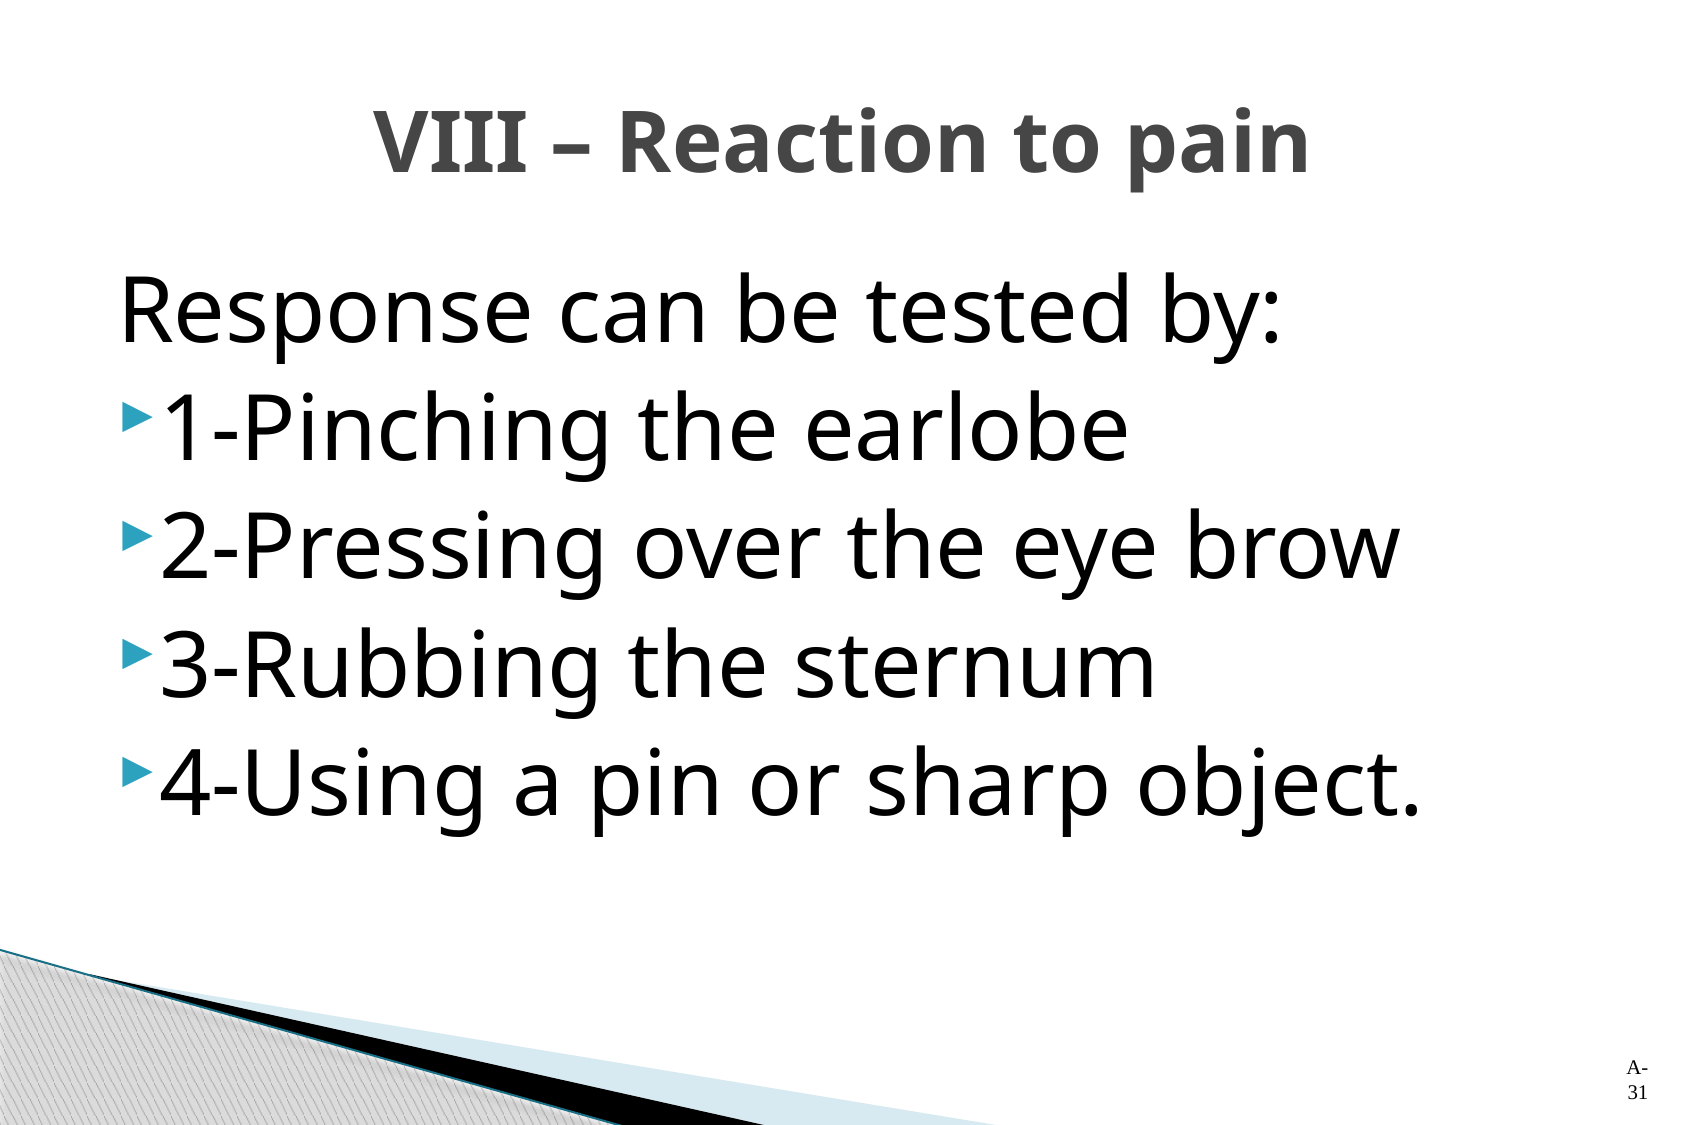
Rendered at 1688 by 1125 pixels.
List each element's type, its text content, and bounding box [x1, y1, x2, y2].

list Response can be tested by: 1-Pinching the earlobe 2-Pressing over the eye brow 3-Rubbing the sternum 4-Using a pin or sharp object. [84, 243, 1604, 986]
title VIII – Reaction to pain [84, 45, 1604, 233]
slide_number A-31 [1595, 1051, 1664, 1112]
